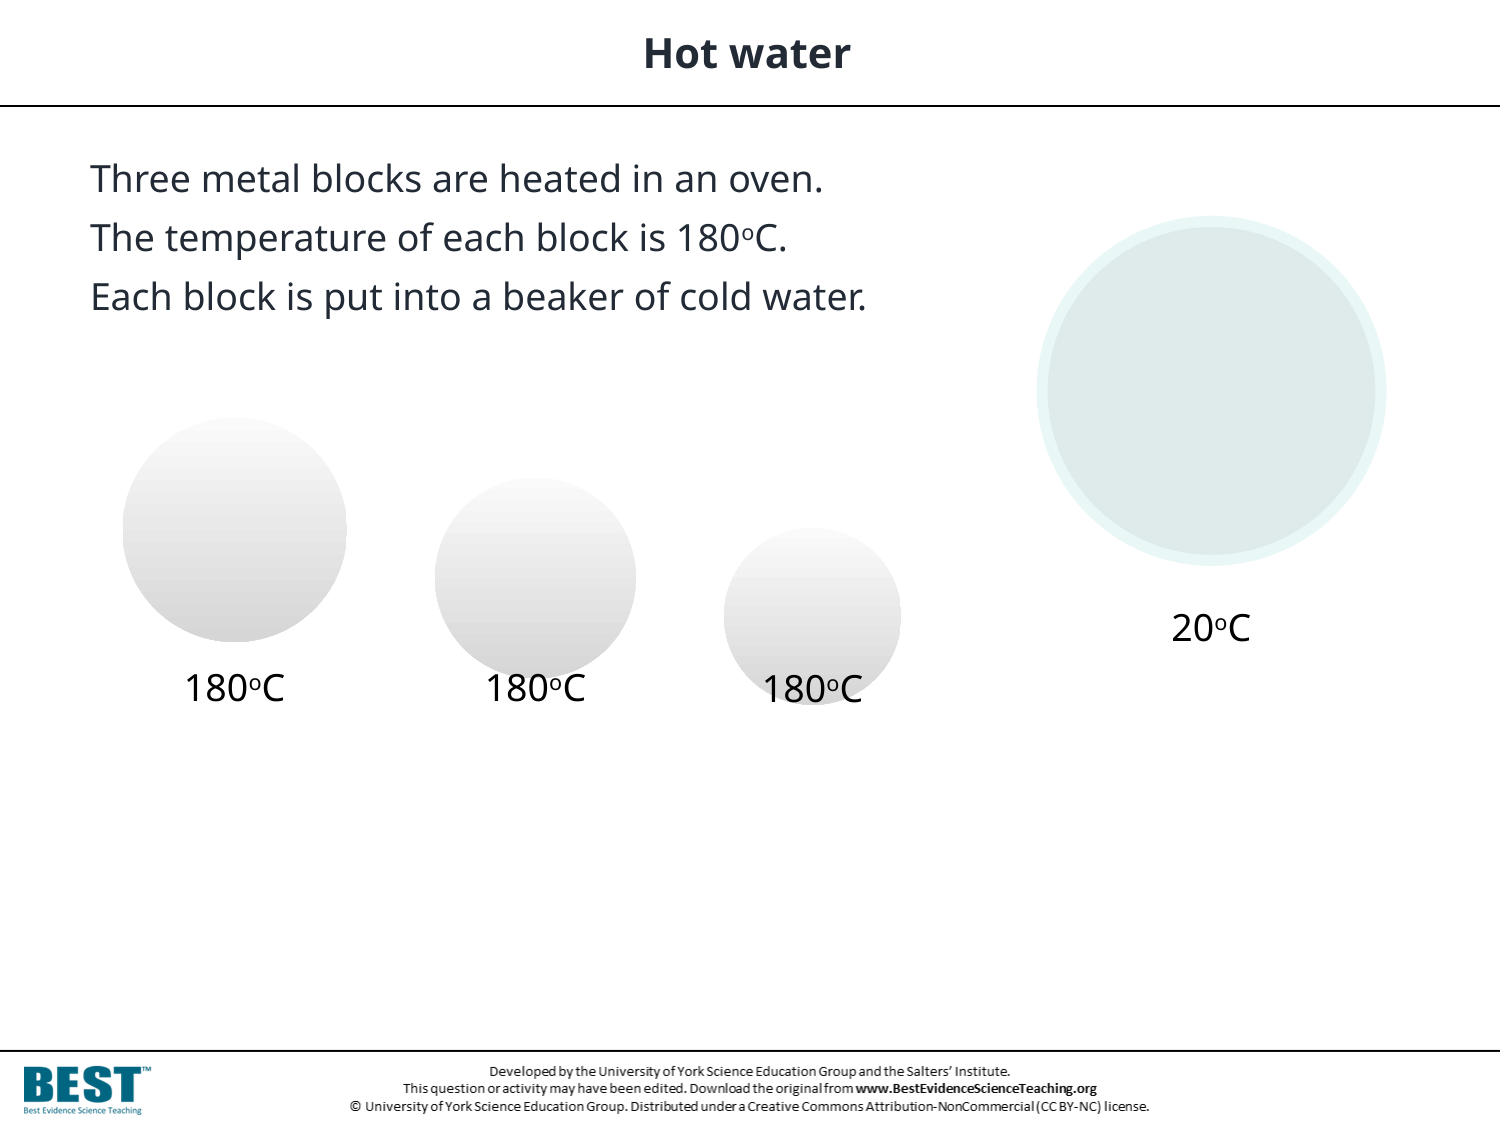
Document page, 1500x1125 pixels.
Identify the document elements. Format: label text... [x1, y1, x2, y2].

picture [0, 105, 1500, 1125]
text_box Hot water [23, 4, 1471, 99]
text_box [122, 215, 1387, 719]
